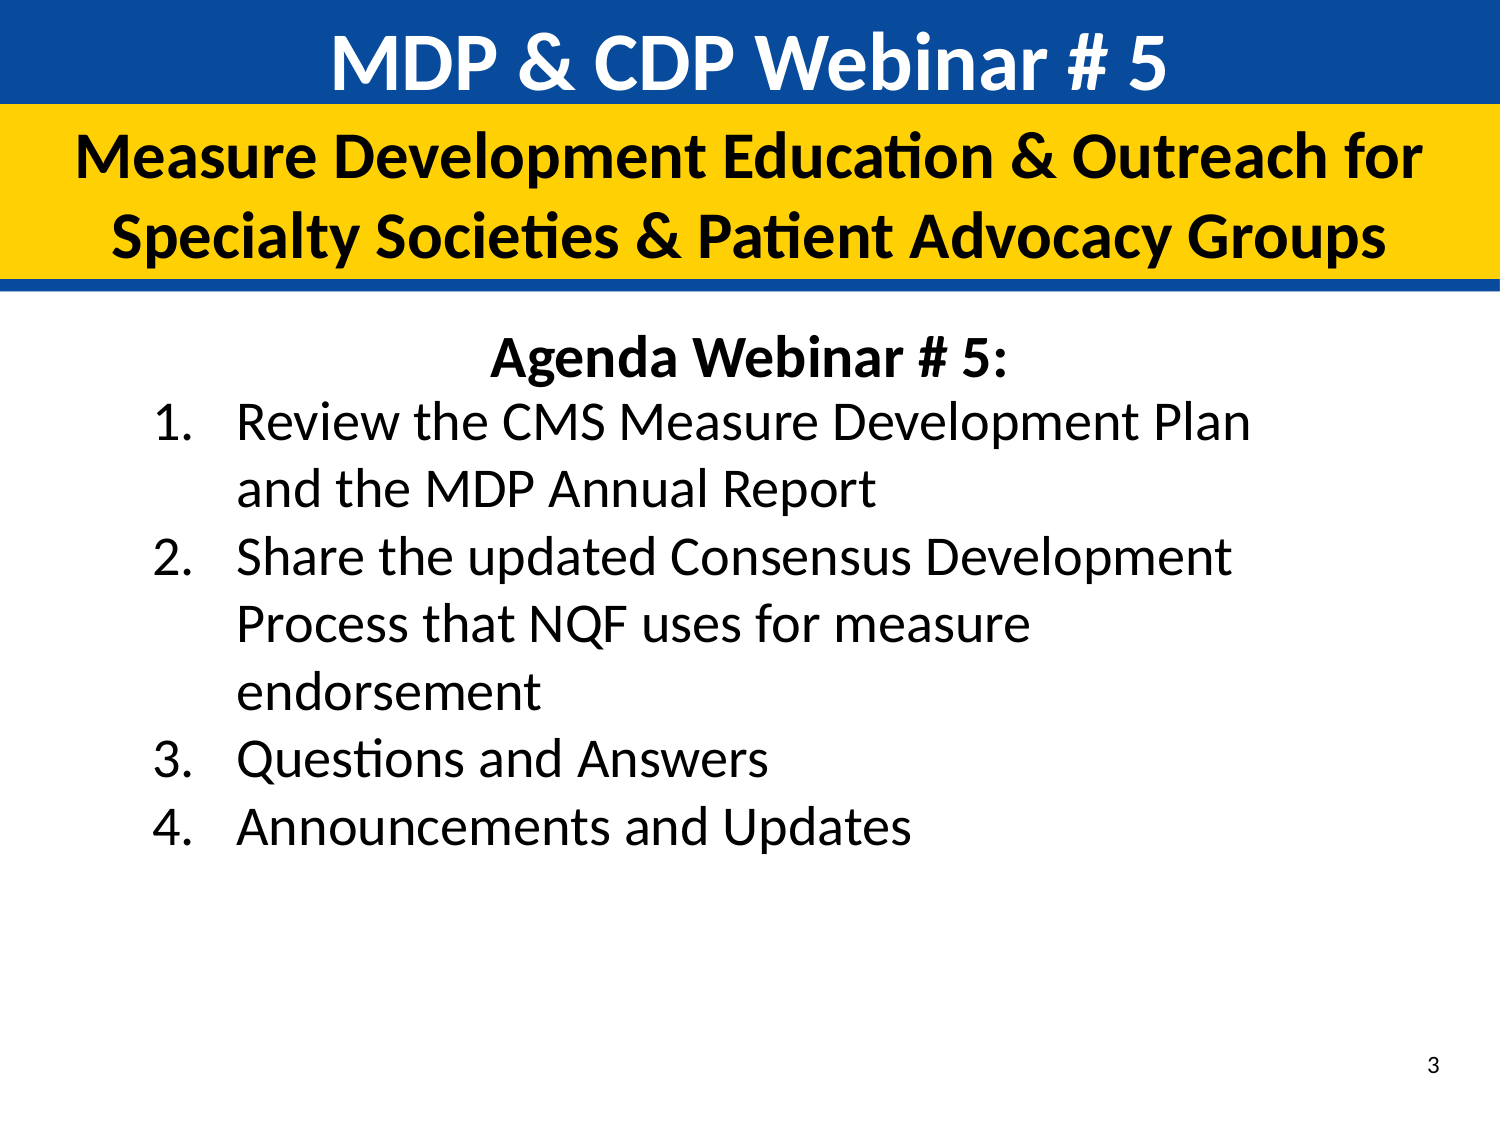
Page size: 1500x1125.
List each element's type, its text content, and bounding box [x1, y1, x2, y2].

text_box Measure Development Education & Outreach for Specialty Societies & Patient Advocacy Groups [0, 117, 1500, 279]
text_box Agenda Webinar # 5: [74, 309, 1425, 398]
title MDP & CDP Webinar # 5 [0, 0, 1500, 104]
text_box Review the CMS Measure Development Plan and the MDP Annual Report Share the updated Consensus Development Process that NQF uses for measure endorsement Questions and Answers Announcements and Updates [137, 398, 1363, 864]
